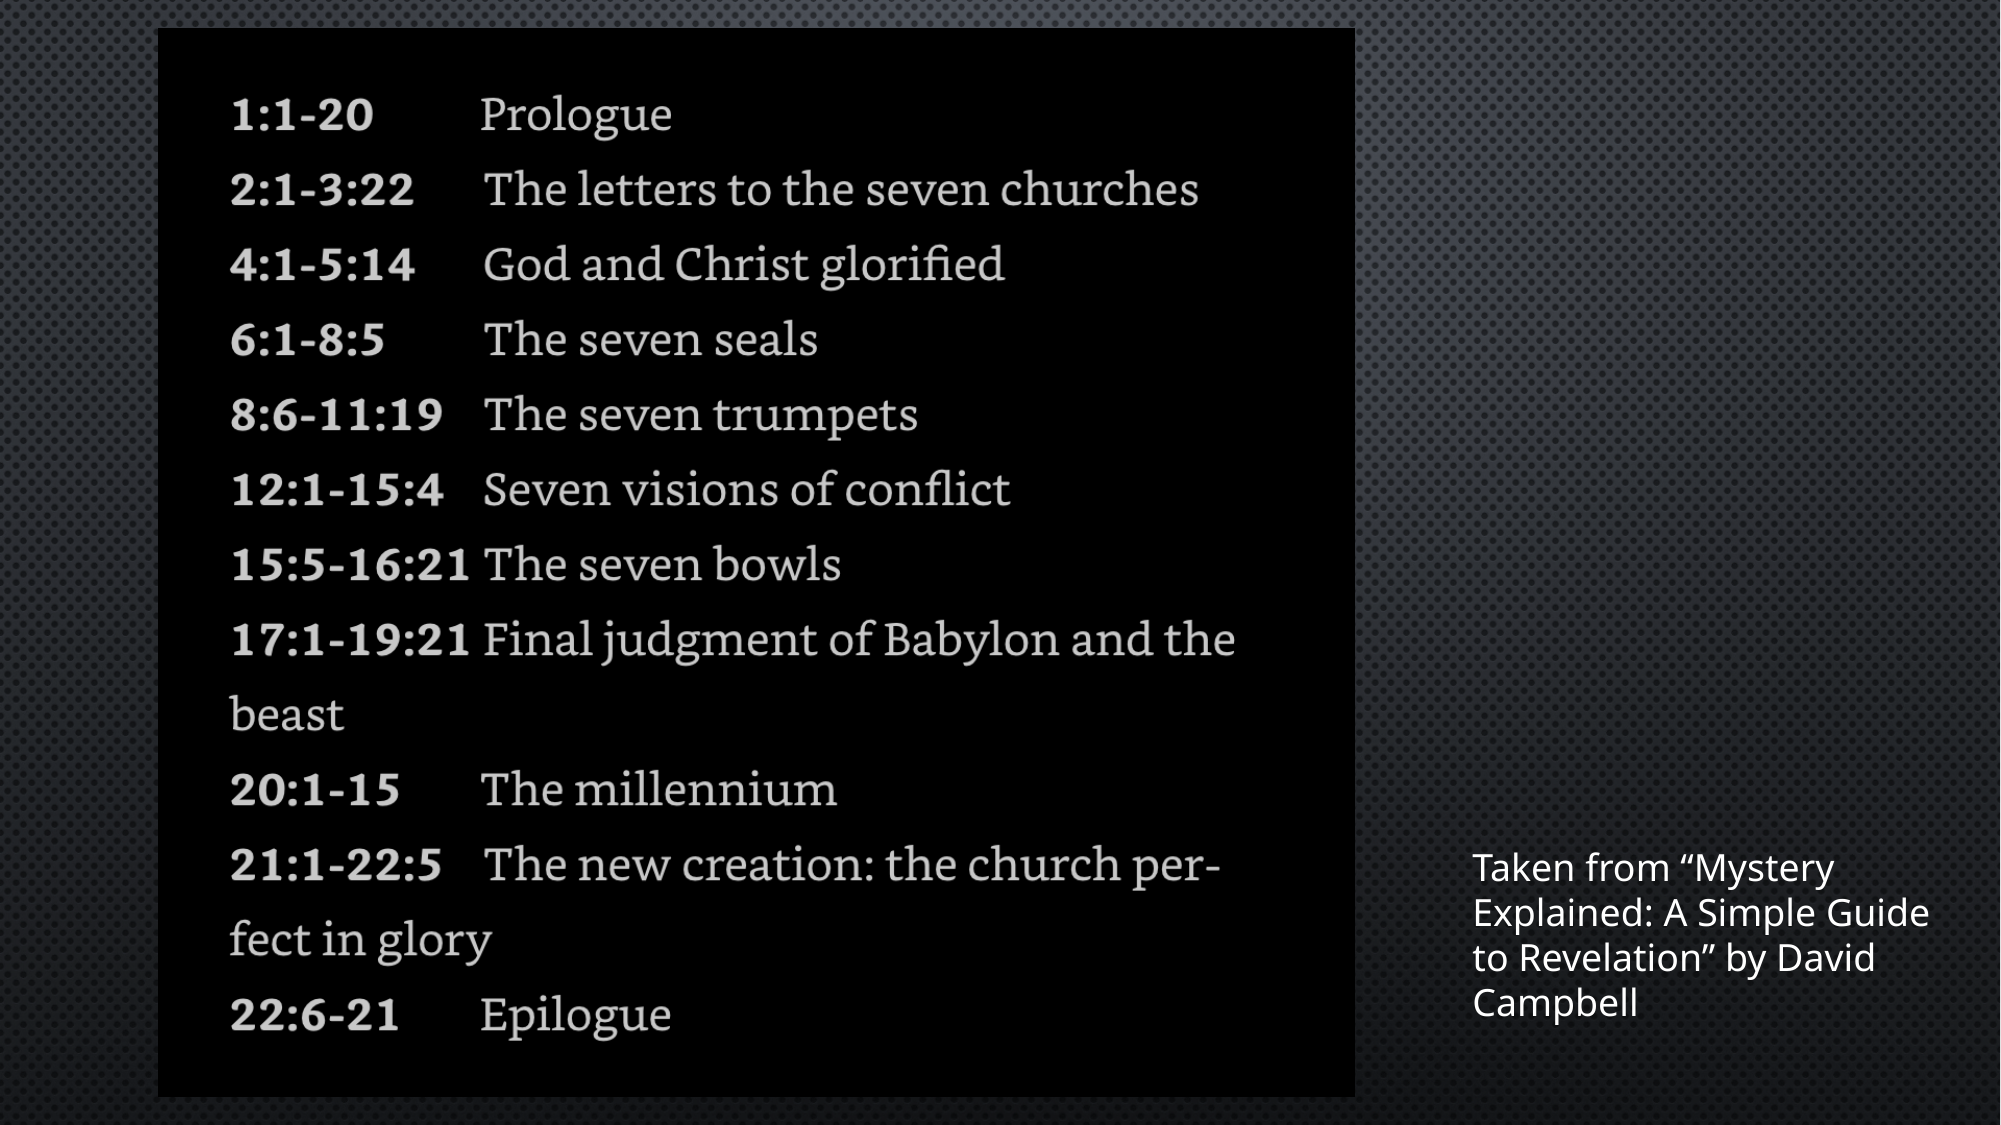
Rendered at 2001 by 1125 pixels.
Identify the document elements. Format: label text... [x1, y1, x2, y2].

picture [158, 27, 1355, 1098]
text_box Taken from “Mystery Explained: A Simple Guide to Revelation” by David Campbell [1457, 836, 1965, 1032]
